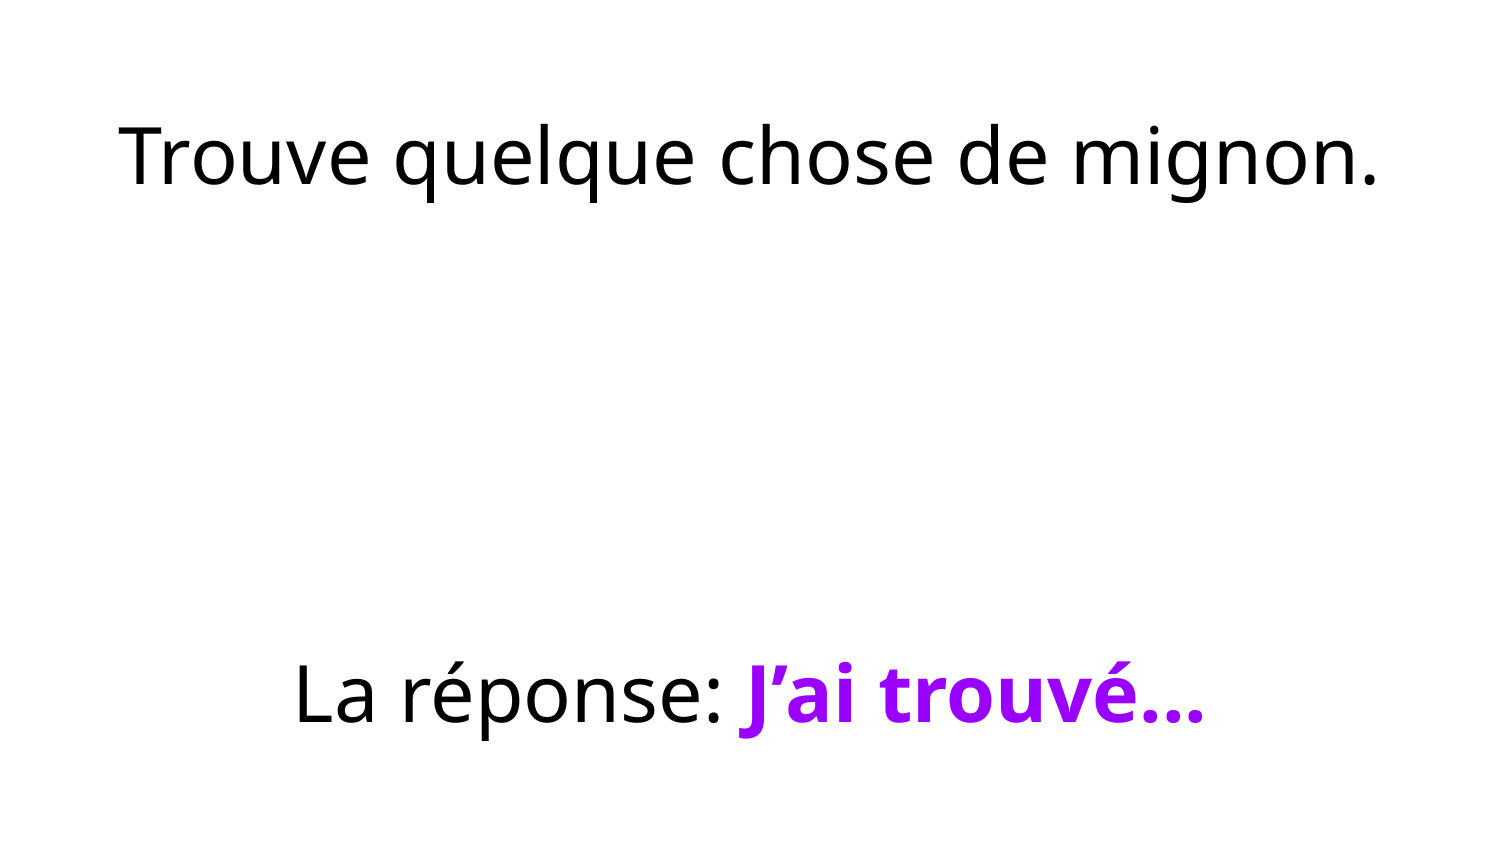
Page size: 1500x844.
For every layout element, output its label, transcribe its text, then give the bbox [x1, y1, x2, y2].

text_box La réponse: J’ai trouvé... [17, 628, 1483, 754]
text_box Trouve quelque chose de mignon. [17, 90, 1483, 216]
